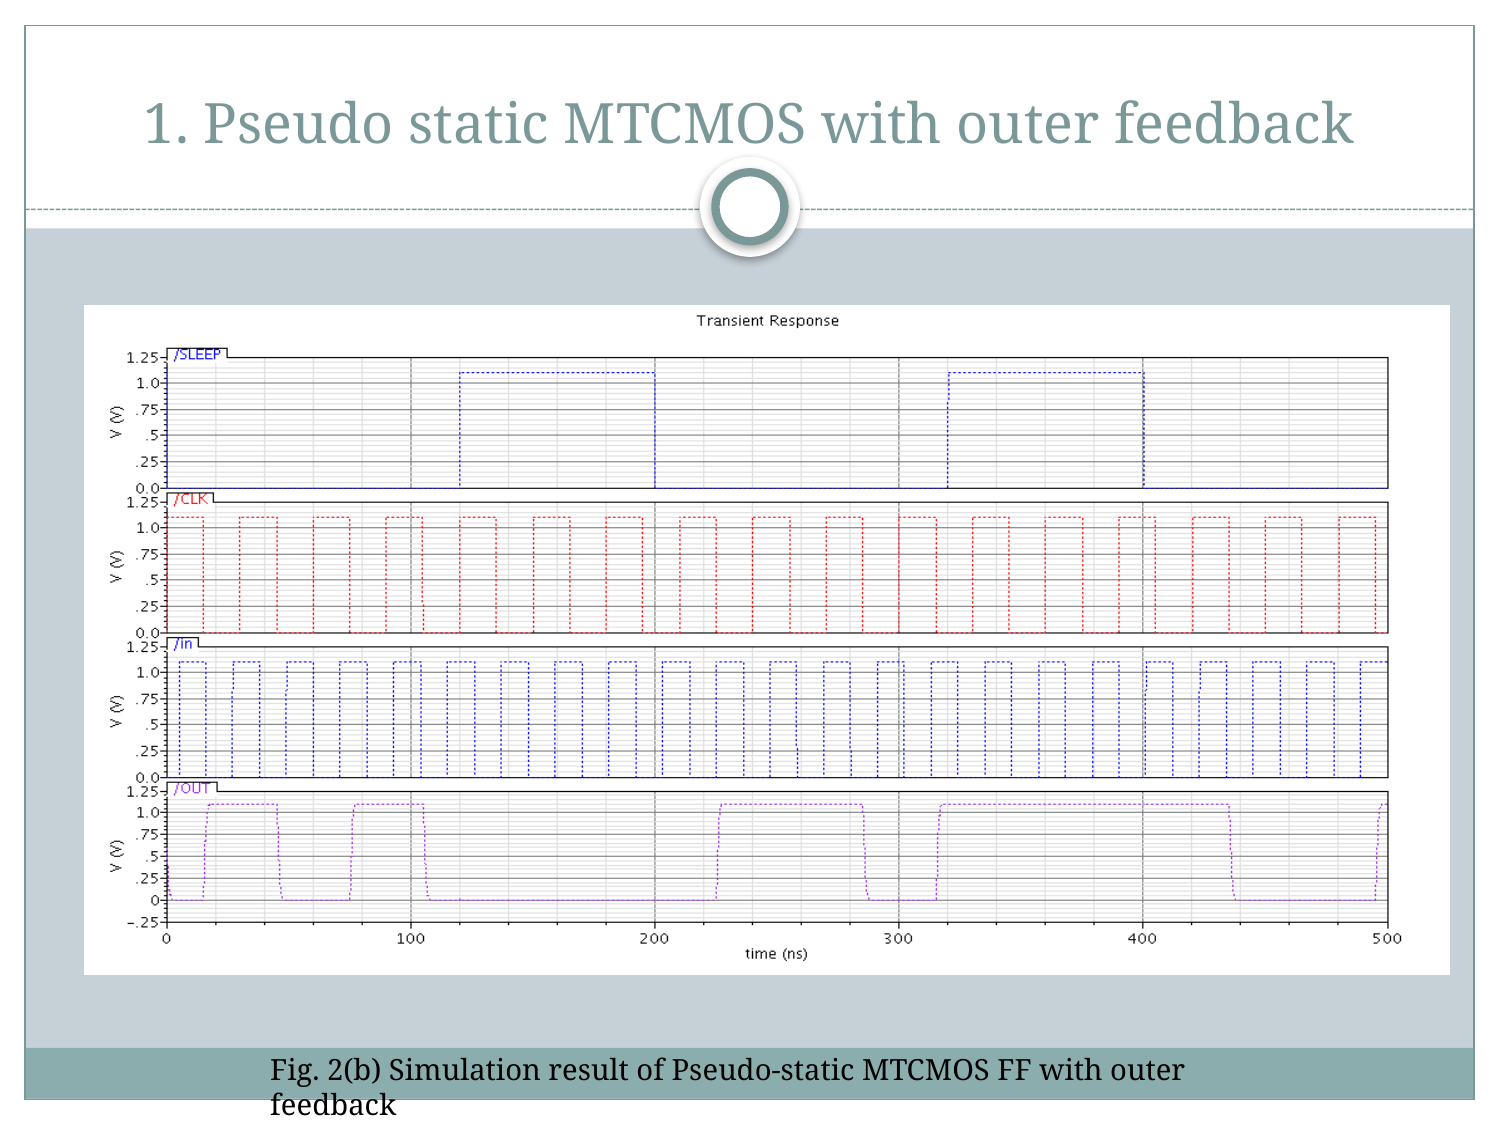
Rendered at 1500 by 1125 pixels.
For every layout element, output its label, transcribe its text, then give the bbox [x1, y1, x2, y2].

text_box Fig. 2(b) Simulation result of Pseudo-static MTCMOS FF with outer feedback [255, 1043, 1308, 1125]
picture [84, 304, 1450, 976]
title 1. Pseudo static MTCMOS with outer feedback [49, 37, 1450, 162]
